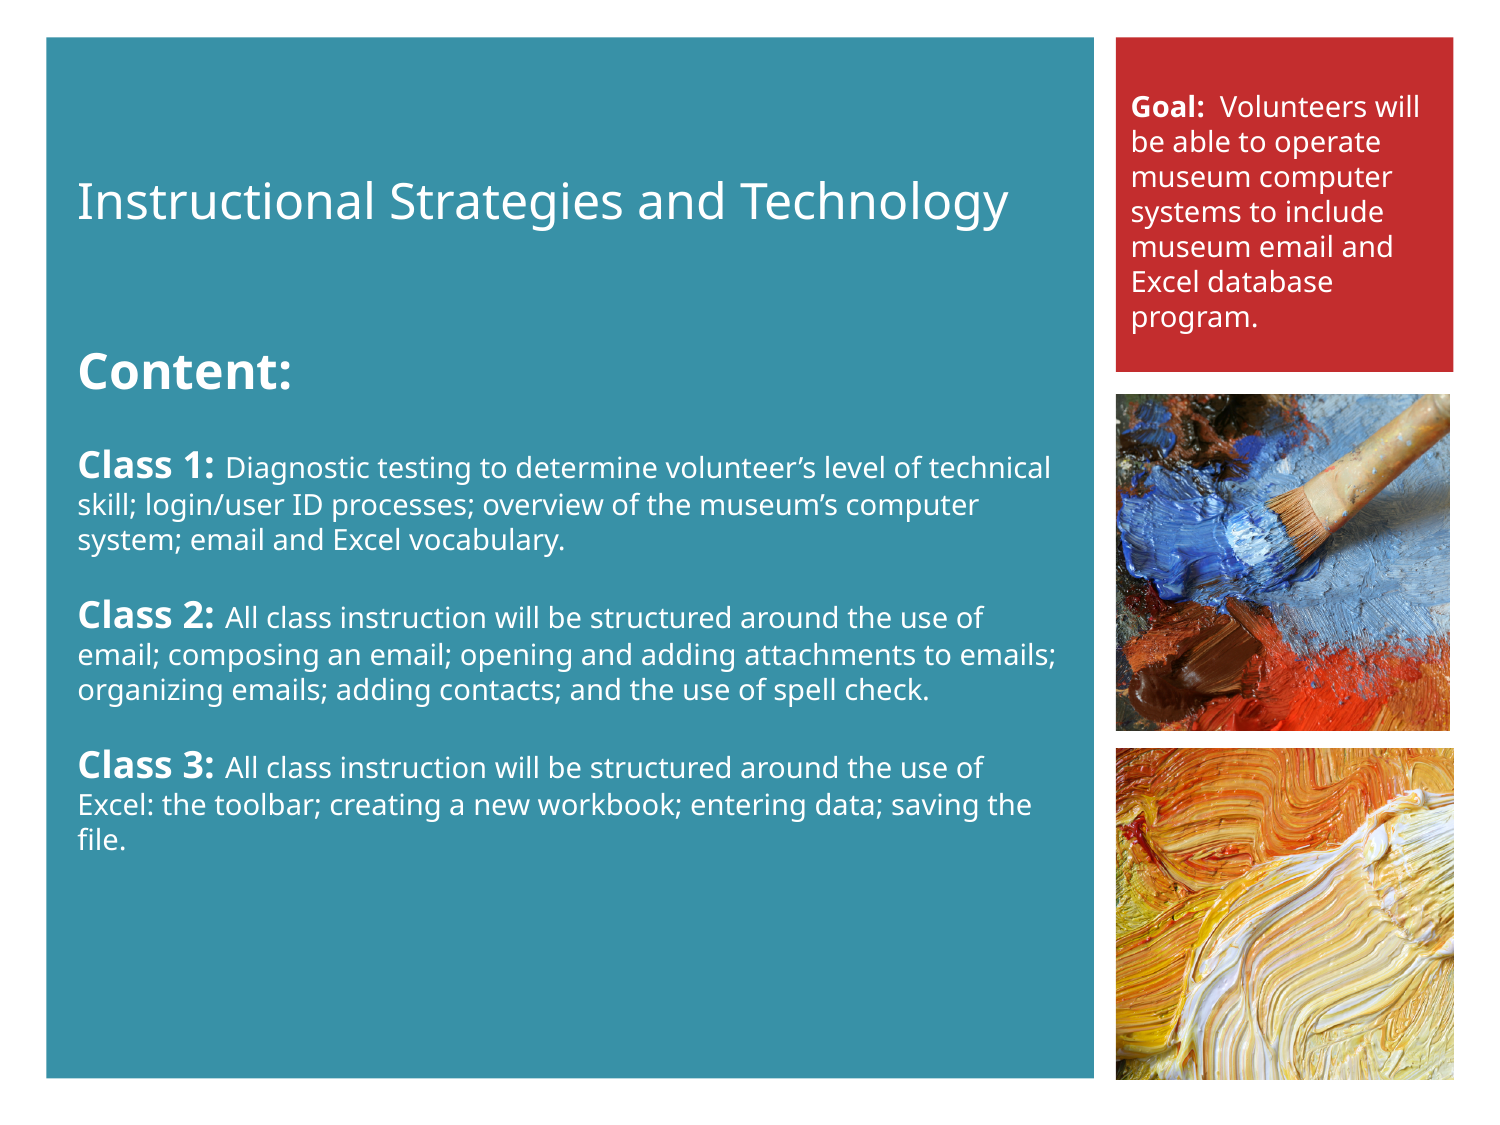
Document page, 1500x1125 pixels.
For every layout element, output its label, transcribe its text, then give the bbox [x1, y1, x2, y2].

picture [1115, 748, 1455, 1081]
picture [1115, 393, 1451, 732]
list Content: Class 1: Diagnostic testing to determine volunteer’s level of technical skill; login/user ID processes; overview of the museum’s computer system; email and Excel vocabulary. Class 2: All class instruction will be structured around the use of email; composing an email; opening and adding attachments to emails; organizing emails; adding contacts; and the use of spell check. Class 3: All class instruction will be structured around the use of Excel: the toolbar; creating a new workbook; entering data; saving the file. [62, 332, 1077, 1006]
text_box Goal: Volunteers will be able to operate museum computer systems to include museum email and Excel database program. [1115, 80, 1450, 341]
text_box Instructional Strategies and Technology [62, 80, 1077, 237]
